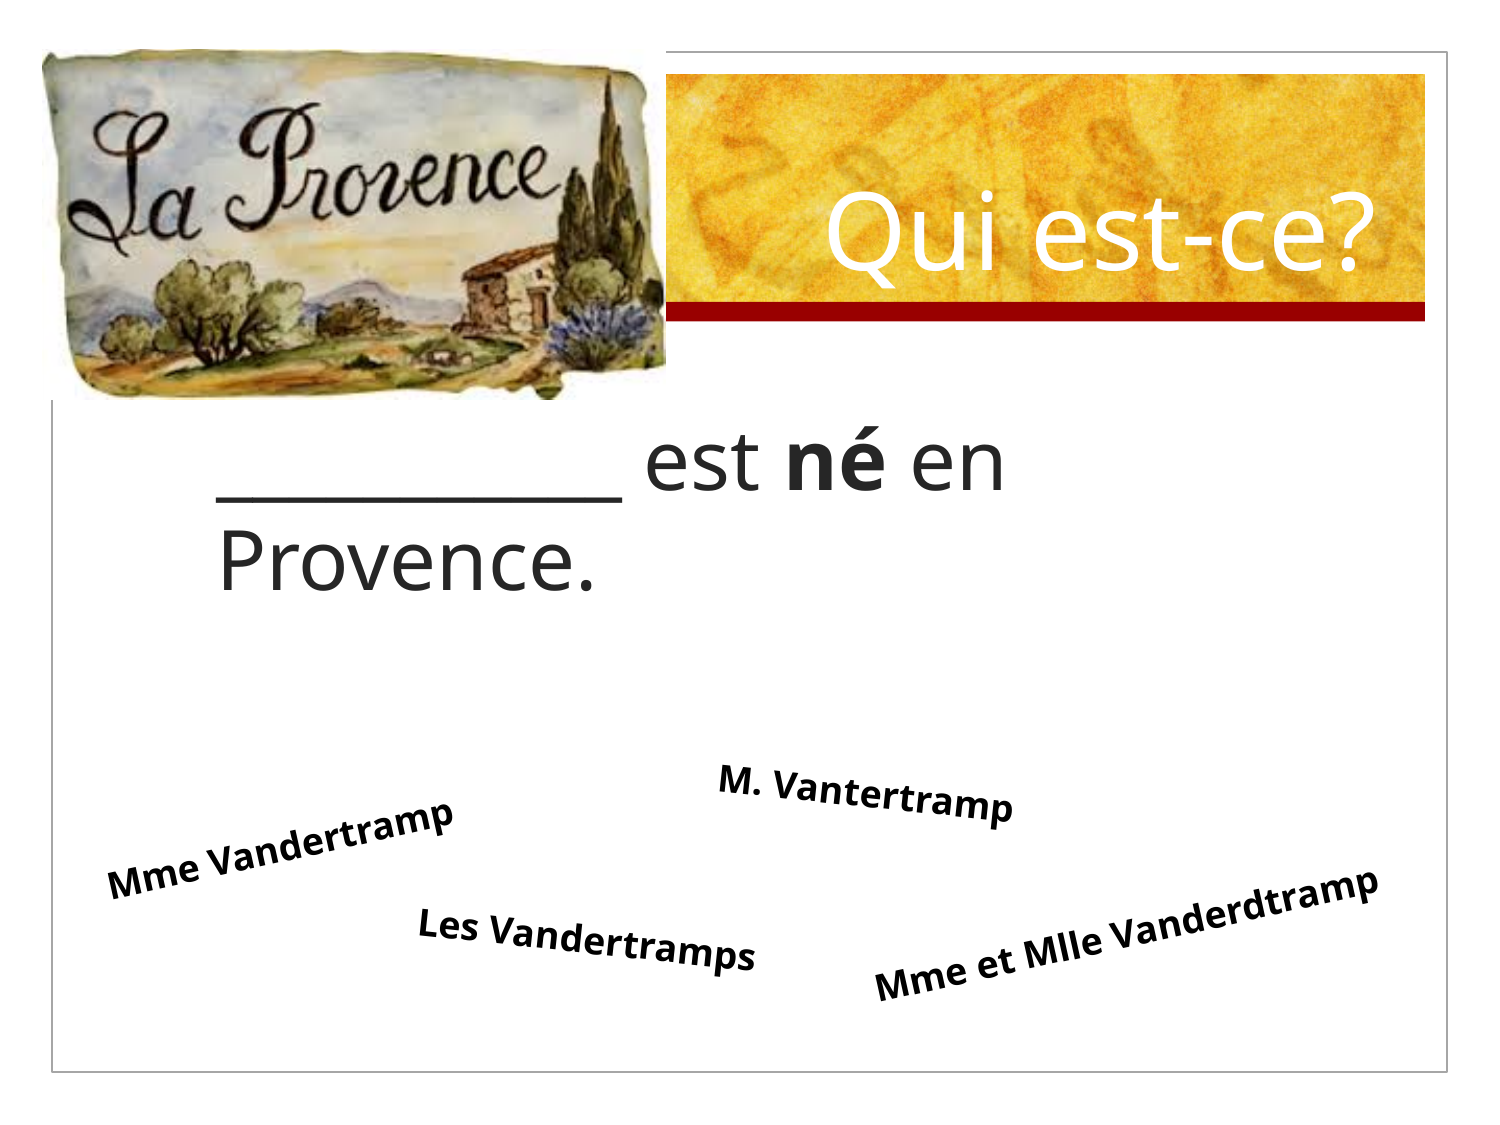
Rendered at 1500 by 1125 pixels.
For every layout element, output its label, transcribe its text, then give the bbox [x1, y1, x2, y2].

text_box M. Vantertramp [700, 745, 1154, 853]
title Qui est-ce? [667, 74, 1392, 292]
picture [41, 49, 1425, 401]
list ___________ est né en Provence. [187, 399, 1418, 625]
text_box Les Vandertramps [400, 889, 854, 997]
text_box Mme Vandertramp [86, 761, 539, 918]
text_box Mme et Mlle Vanderdtramp [853, 841, 1411, 1021]
